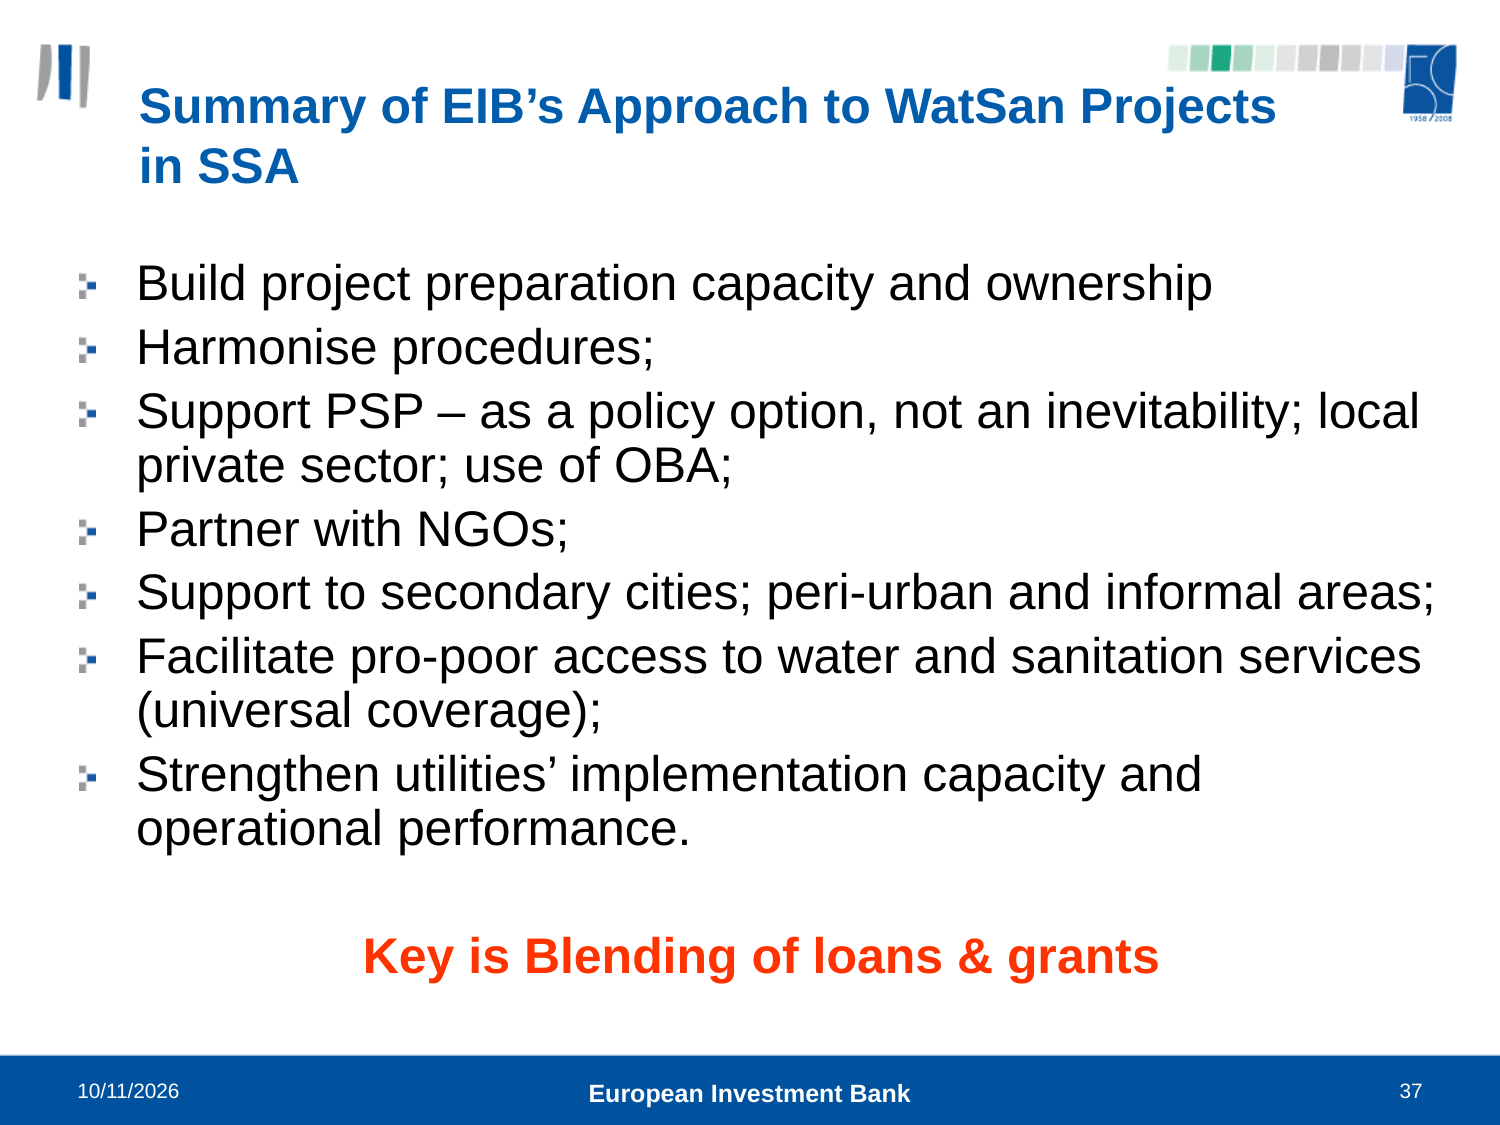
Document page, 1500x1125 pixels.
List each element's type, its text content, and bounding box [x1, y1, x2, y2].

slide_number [62, 1070, 226, 1125]
picture [0, 0, 1500, 1125]
title Summary of EIB’s Approach to WatSan Projects in SSA [123, 66, 1341, 209]
list Build project preparation capacity and ownership Harmonise procedures; Support PSP – as a policy option, not an inevitability; local private sector; use of OBA; Partner with NGOs; Support to secondary cities; peri-urban and informal areas; Facilitate pro-poor access to water and sanitation services (universal coverage); Strengthen utilities’ implementation capacity and operational performance. Key is Blending of loans & grants [64, 184, 1459, 1005]
slide_number 37 [1274, 1070, 1438, 1125]
footer European Investment Bank [229, 1070, 1271, 1125]
